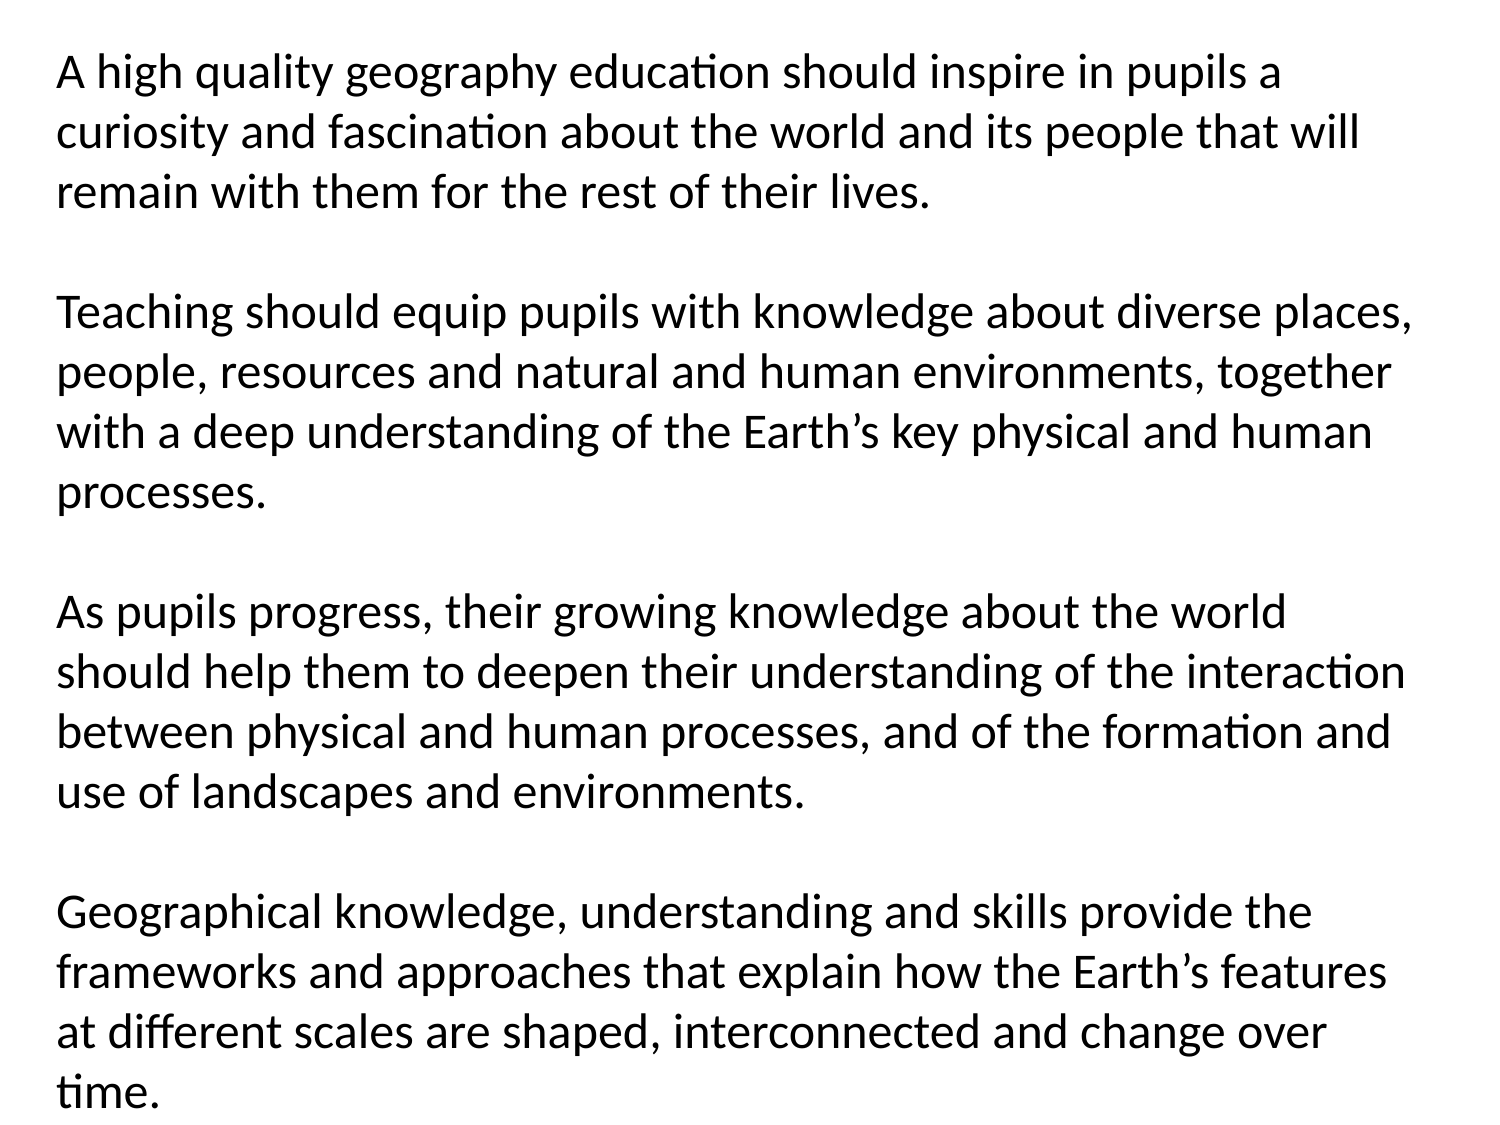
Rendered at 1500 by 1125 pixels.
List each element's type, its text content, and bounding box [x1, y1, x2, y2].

text_box A high quality geography education should inspire in pupils a curiosity and fascination about the world and its people that will remain with them for the rest of their lives. Teaching should equip pupils with knowledge about diverse places, people, resources and natural and human environments, together with a deep understanding of the Earth’s key physical and human processes. As pupils progress, their growing knowledge about the world should help them to deepen their understanding of the interaction between physical and human processes, and of the formation and use of landscapes and environments. Geographical knowledge, understanding and skills provide the frameworks and approaches that explain how the Earth’s features at different scales are shaped, interconnected and change over time. [41, 30, 1436, 1125]
